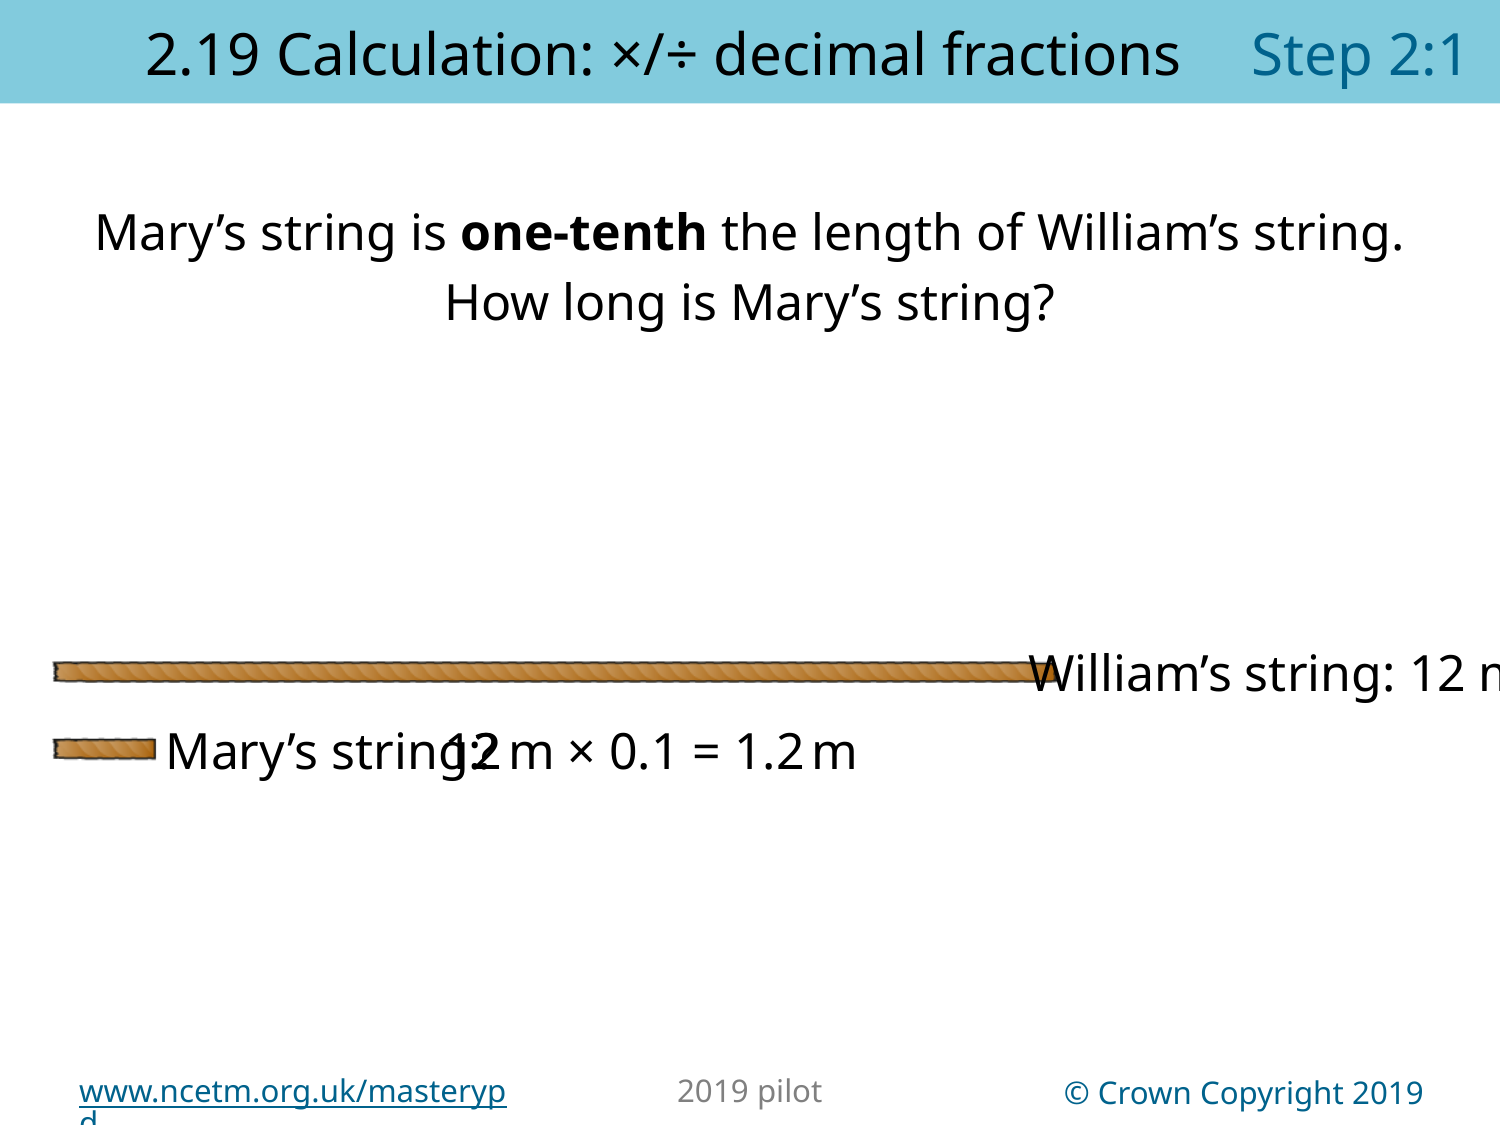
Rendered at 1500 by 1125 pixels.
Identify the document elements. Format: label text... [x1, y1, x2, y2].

text_box Mary’s string is one-tenth the length of William’s string. How long is Mary’s string? [79, 193, 1421, 339]
list 2.19 Calculation: ×/÷ decimal fractions Step 2:1 [0, 0, 1500, 104]
text_box William’s string: 12 m [1013, 633, 1500, 709]
picture [3, 647, 1084, 792]
